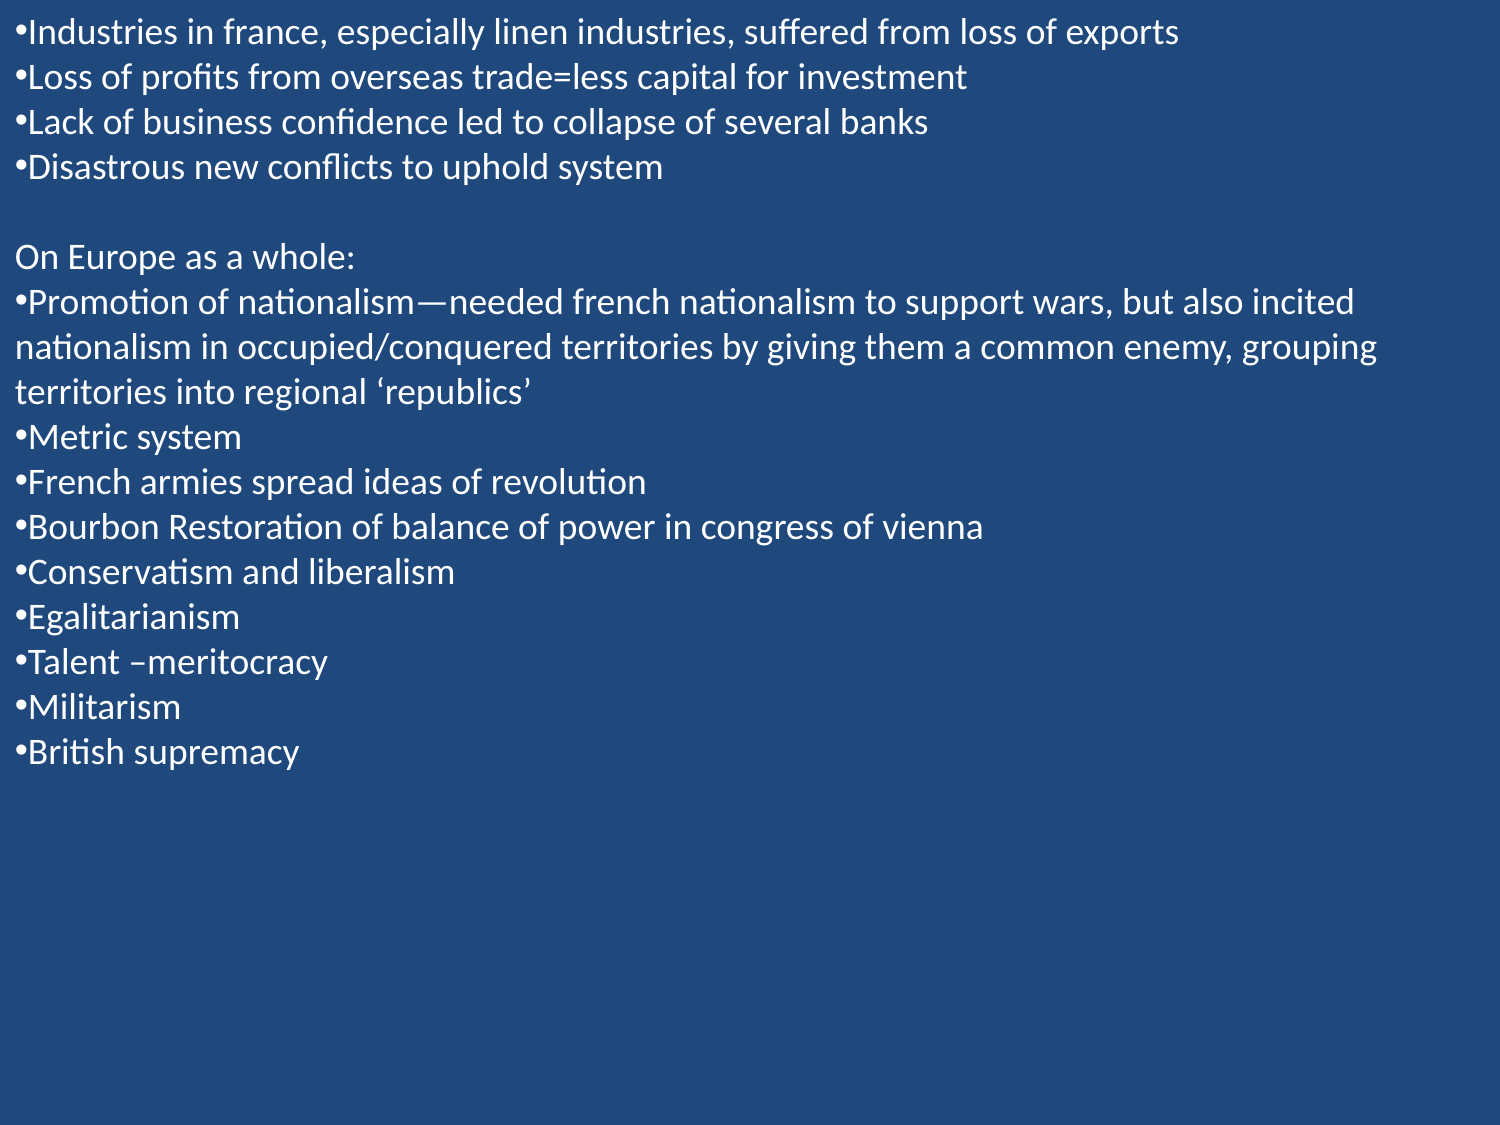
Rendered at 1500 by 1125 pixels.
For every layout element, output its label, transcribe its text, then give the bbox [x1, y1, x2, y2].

text_box Industries in france, especially linen industries, suffered from loss of exports Loss of profits from overseas trade=less capital for investment Lack of business confidence led to collapse of several banks Disastrous new conflicts to uphold system On Europe as a whole: Promotion of nationalism—needed french nationalism to support wars, but also incited nationalism in occupied/conquered territories by giving them a common enemy, grouping territories into regional ‘republics’ Metric system French armies spread ideas of revolution Bourbon Restoration of balance of power in congress of vienna Conservatism and liberalism Egalitarianism Talent –meritocracy Militarism British supremacy [0, 0, 1500, 825]
